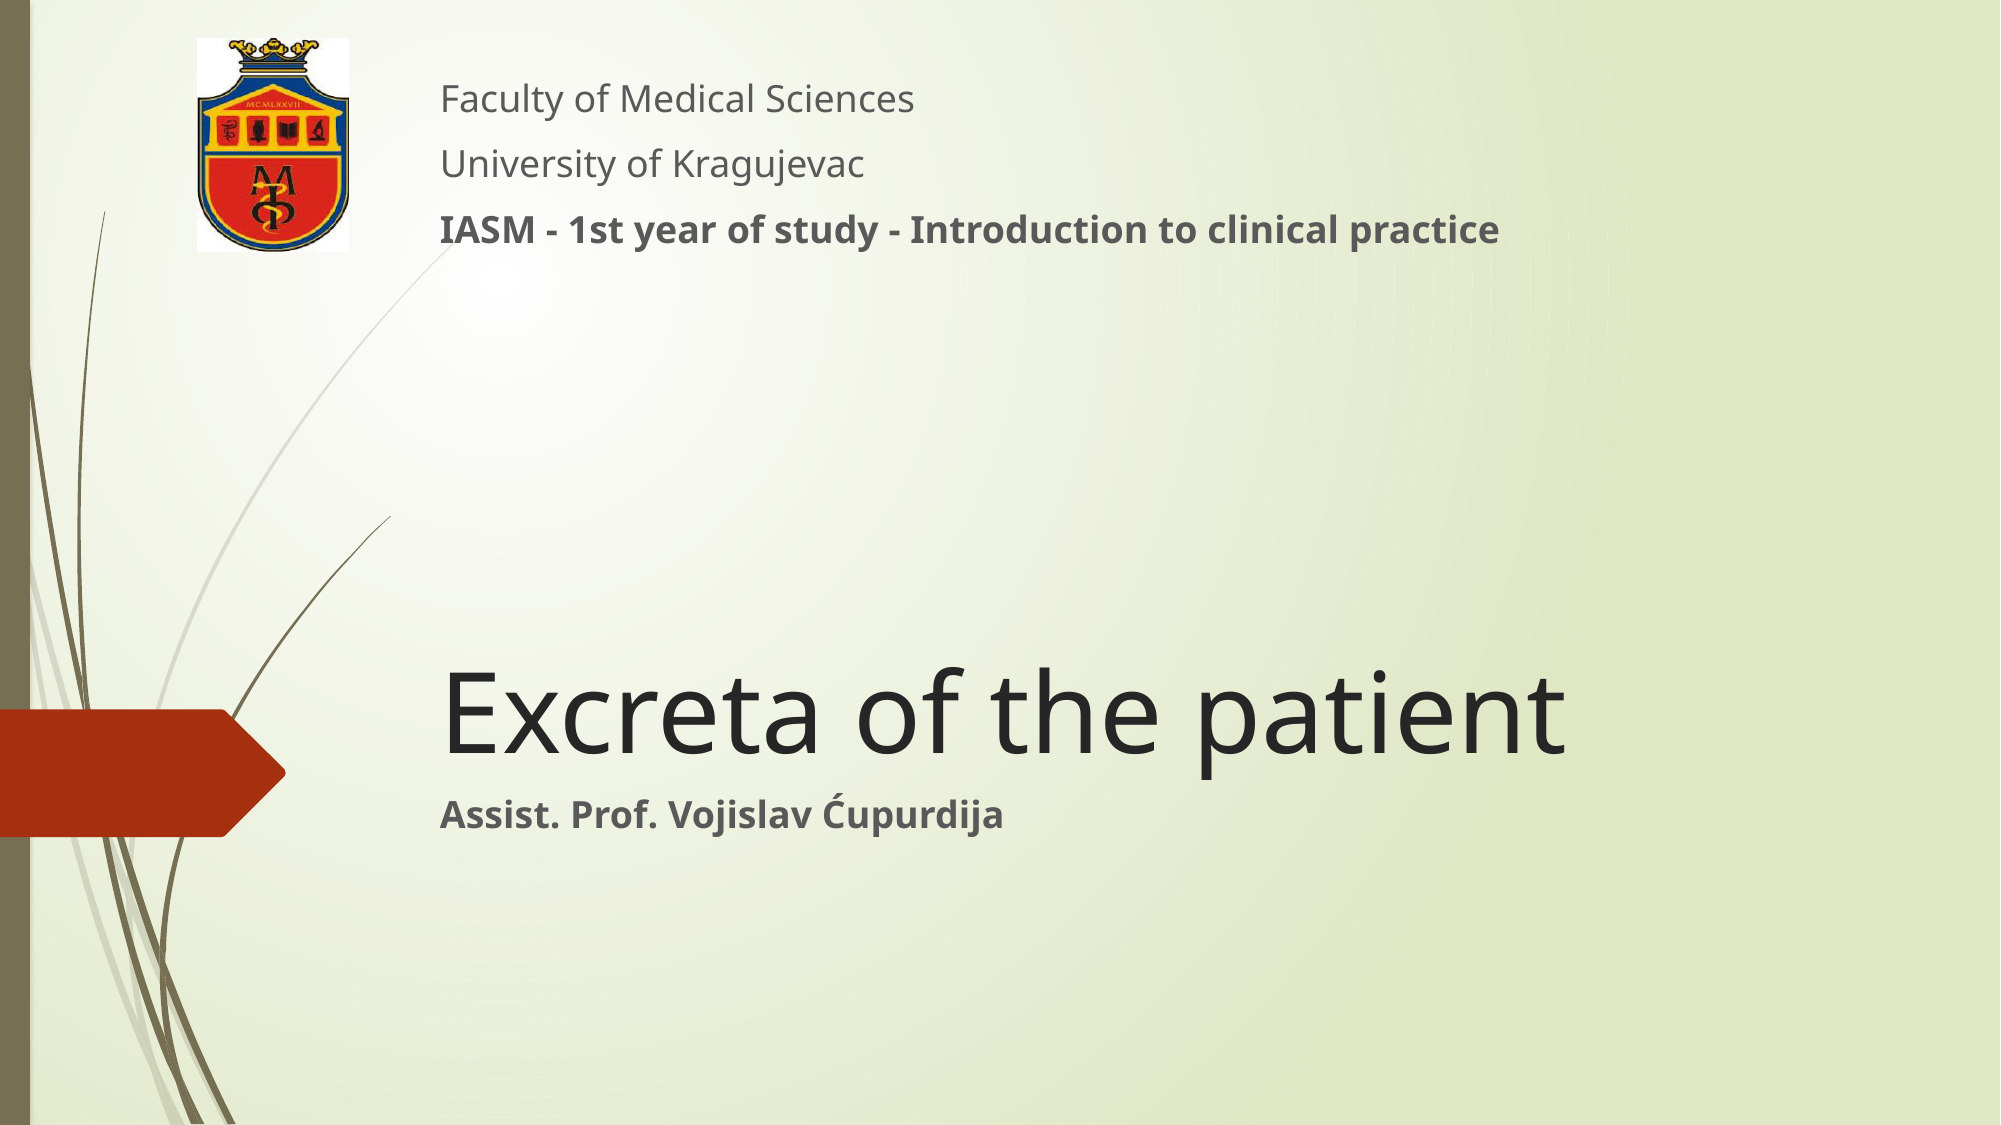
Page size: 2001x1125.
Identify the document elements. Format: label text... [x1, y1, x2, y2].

title Excreta of the patient [424, 412, 1888, 783]
picture [197, 38, 349, 253]
subtitle Assist. Prof. Vojislav Ćupurdija [424, 783, 1888, 969]
text_box Faculty of Medical Sciences University of Kragujevac IASM - 1st year of study - Introduction to clinical practice [424, 67, 1888, 305]
